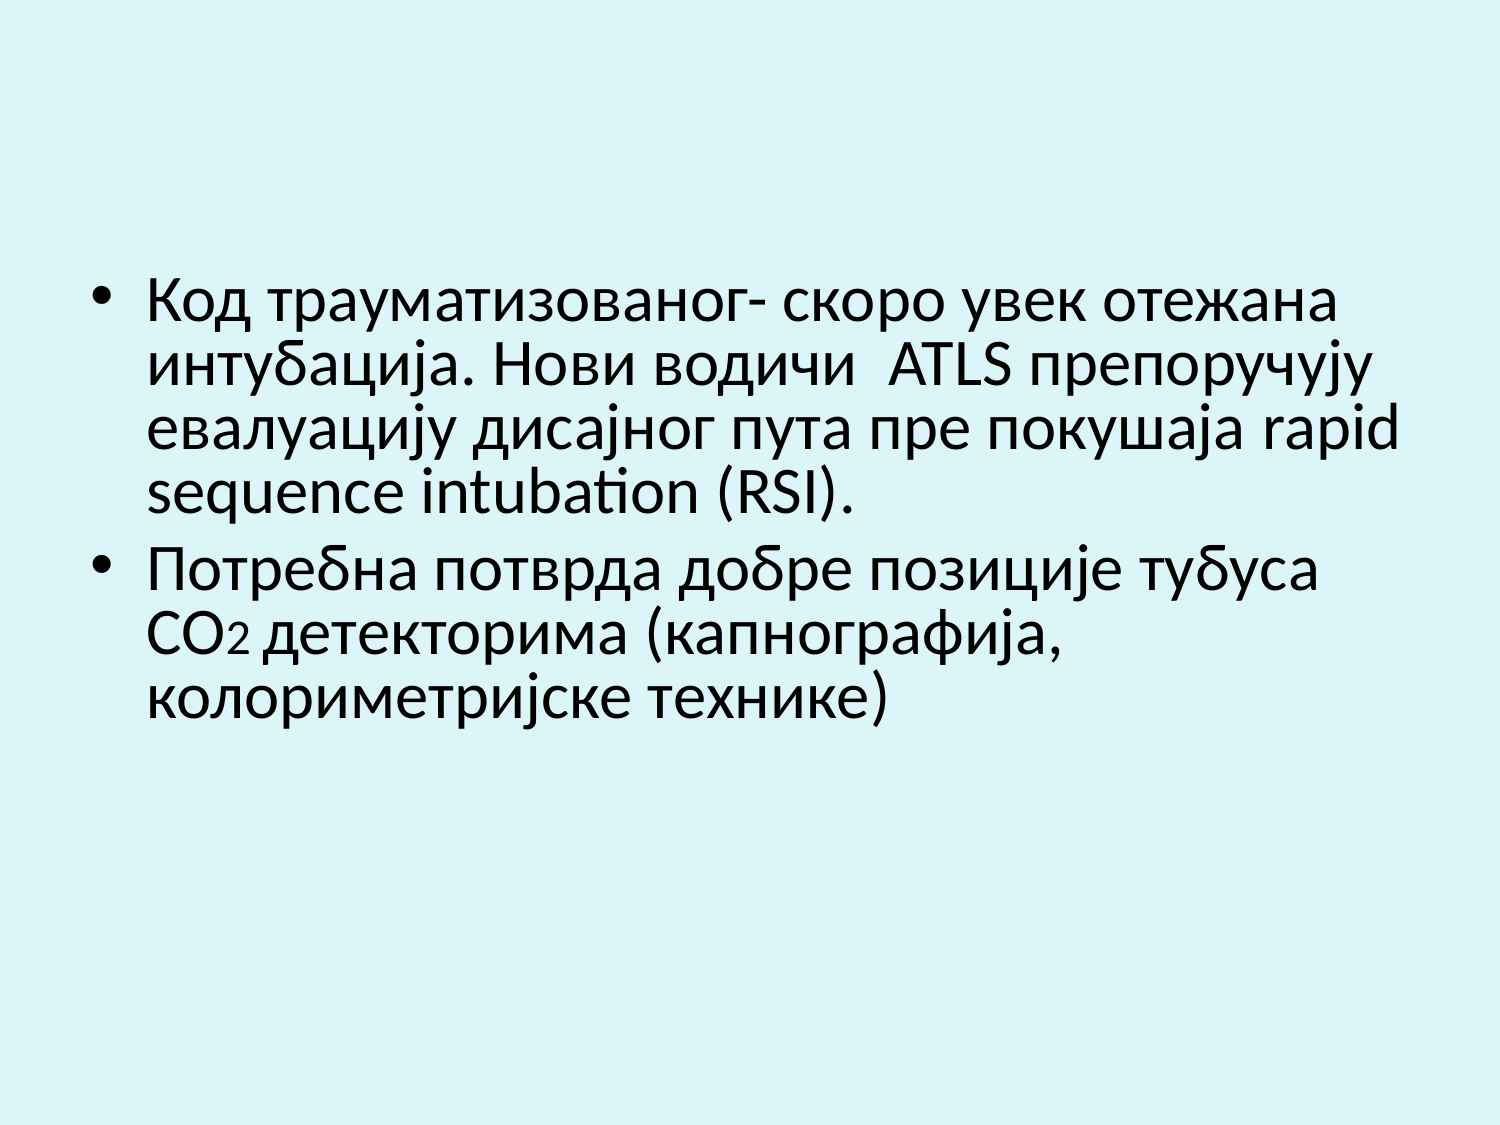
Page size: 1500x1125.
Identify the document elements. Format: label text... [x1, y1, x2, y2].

list Код трауматизованог- скоро увек отежана интубација. Нови водичи ATLS препоручују евалуацију дисајног пута пре покушаја rapid sequence intubation (RSI). Потребна потврда добре позиције тубуса CO2 детекторима (капнографија, колориметријске технике) [75, 262, 1425, 1005]
